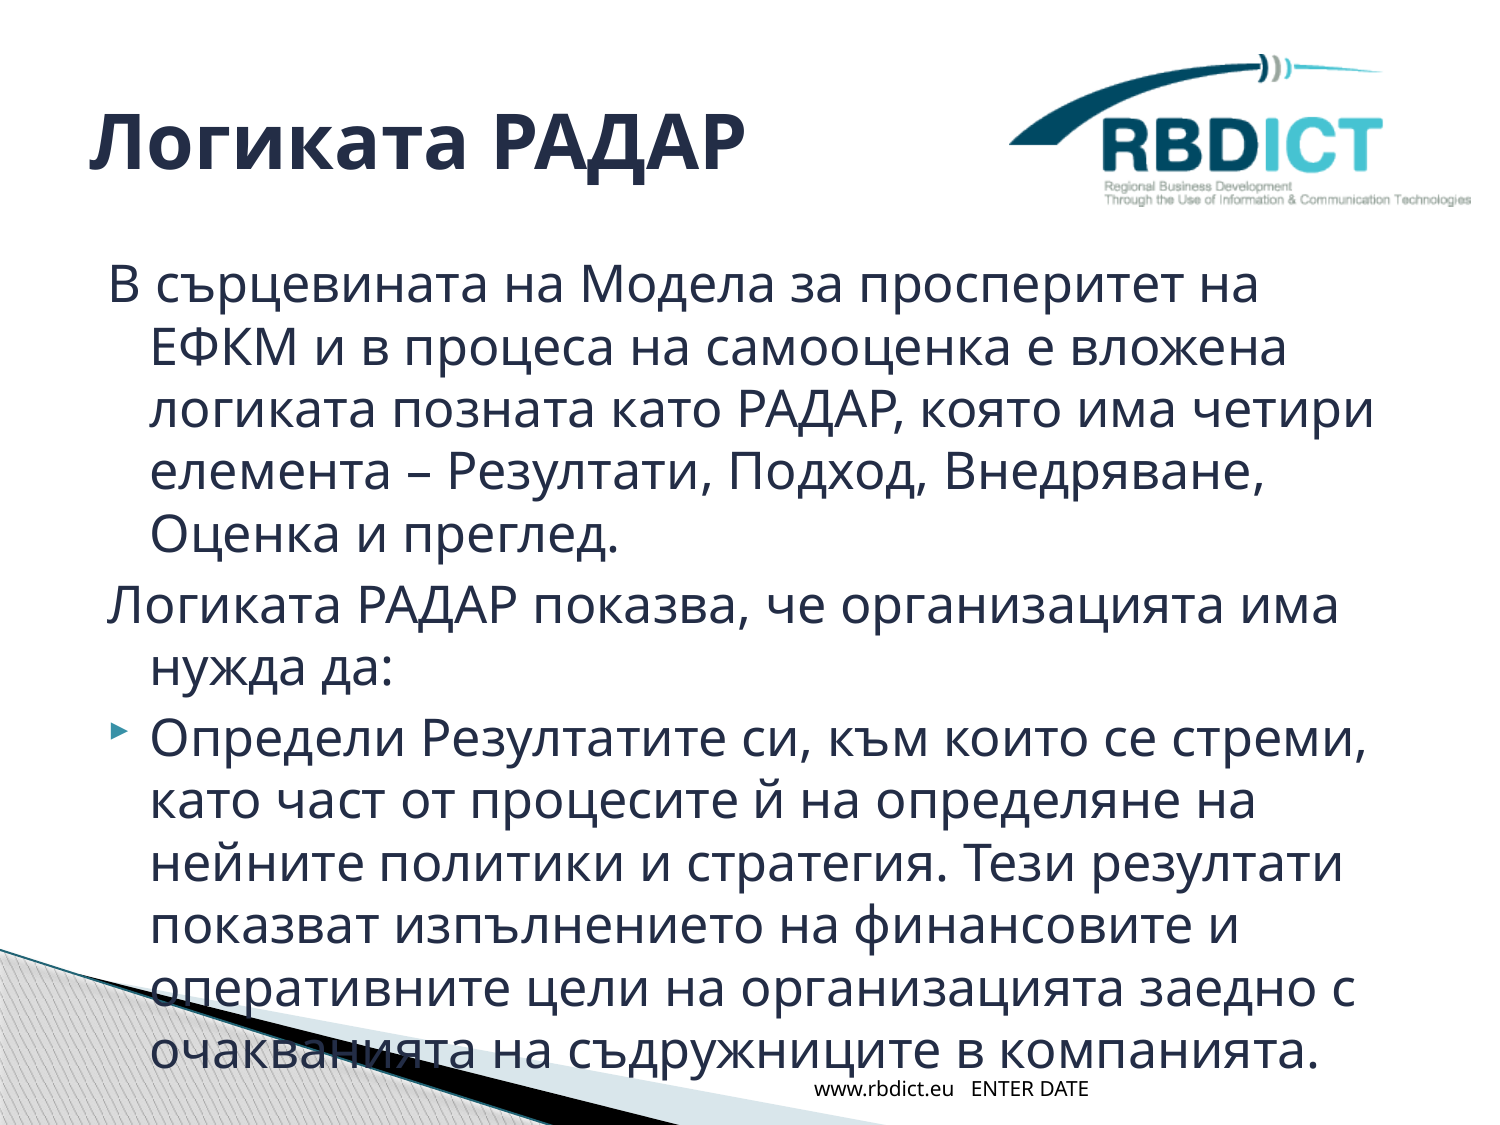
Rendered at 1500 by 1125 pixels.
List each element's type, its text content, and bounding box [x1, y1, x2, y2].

title Логиката РАДАР [75, 45, 1425, 233]
picture [1425, 54, 1471, 207]
footer www.rbdict.eu ENTER DATE [718, 1051, 1105, 1112]
list В сърцевината на Модела за просперитет на ЕФКМ и в процеса на самооценка е вложена логиката позната като РАДАР, която има четири елемента – Резултати, Подход, Внедряване, Оценка и преглед. Логиката РАДАР показва, че организацията има нужда да: Определи Резултатите си, към които се стреми, като част от процесите й на определяне на нейните политики и стратегия. Тези резултати показват изпълнението на финансовите и оперативните цели на организацията заедно с очакванията на съдружниците в компанията. [74, 242, 1426, 986]
